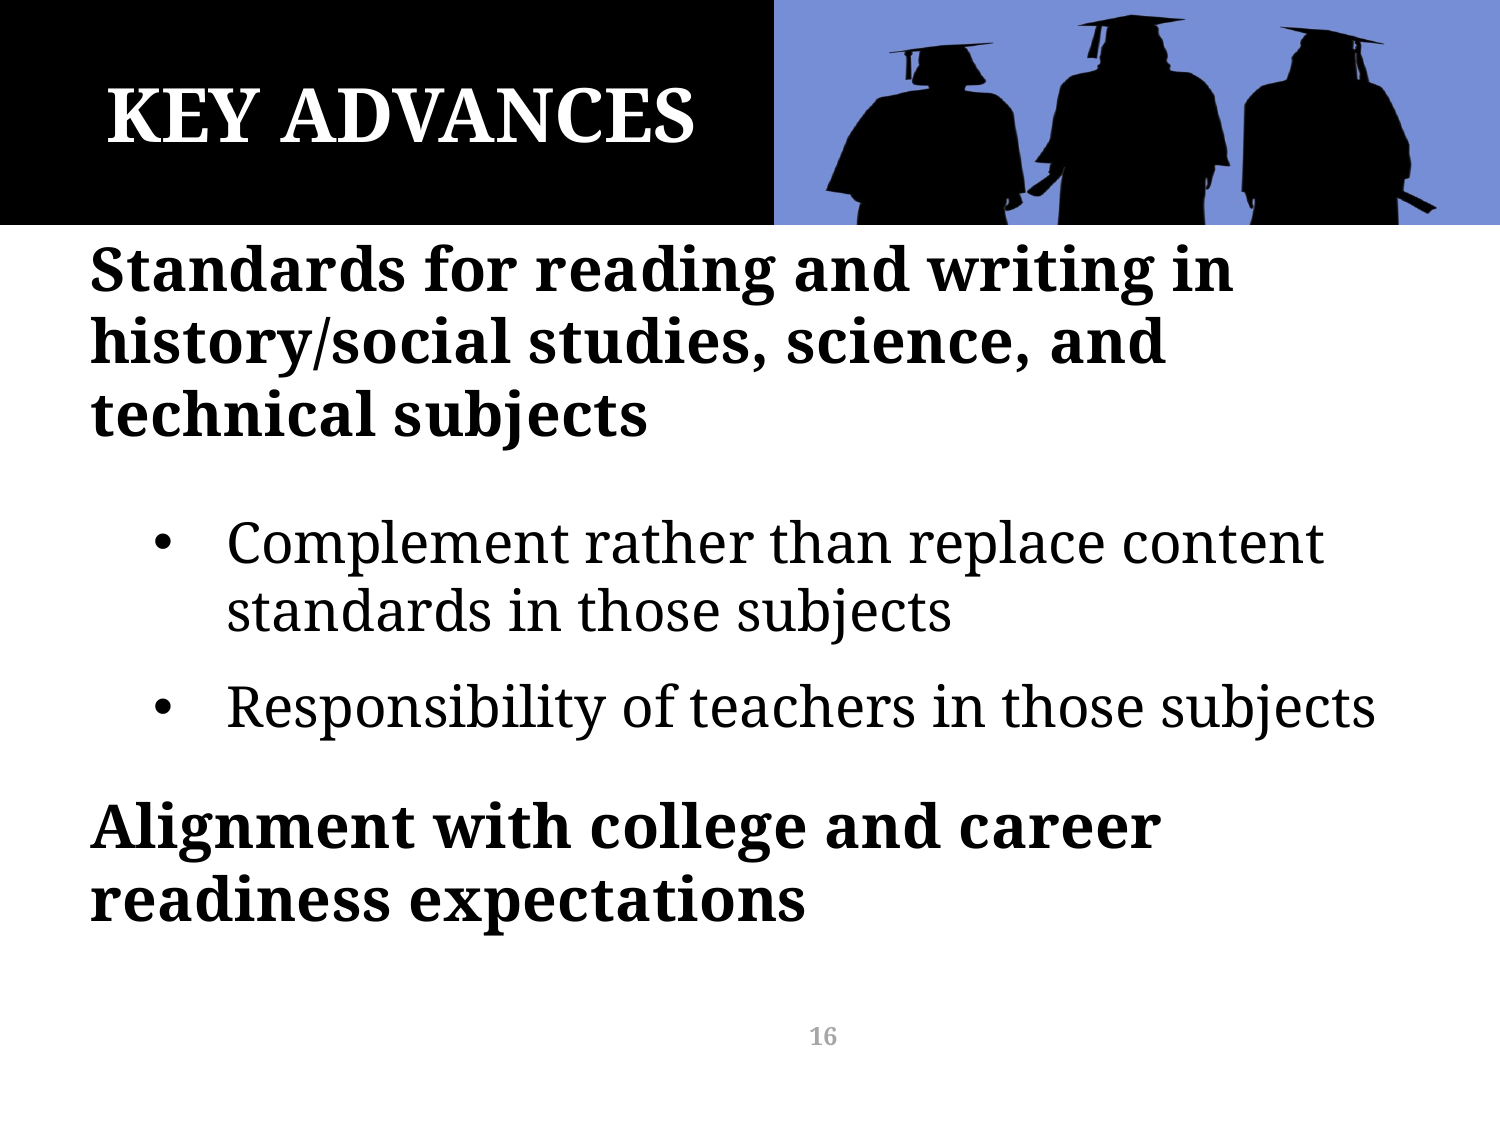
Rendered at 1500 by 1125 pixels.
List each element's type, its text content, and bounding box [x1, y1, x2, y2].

picture [774, 0, 1500, 226]
title Key Advances [0, 0, 774, 231]
slide_number 16 [662, 1012, 838, 1063]
list Standards for reading and writing in history/social studies, science, and technical subjects Complement rather than replace content standards in those subjects Responsibility of teachers in those subjects Alignment with college and career readiness expectations [74, 222, 1426, 951]
